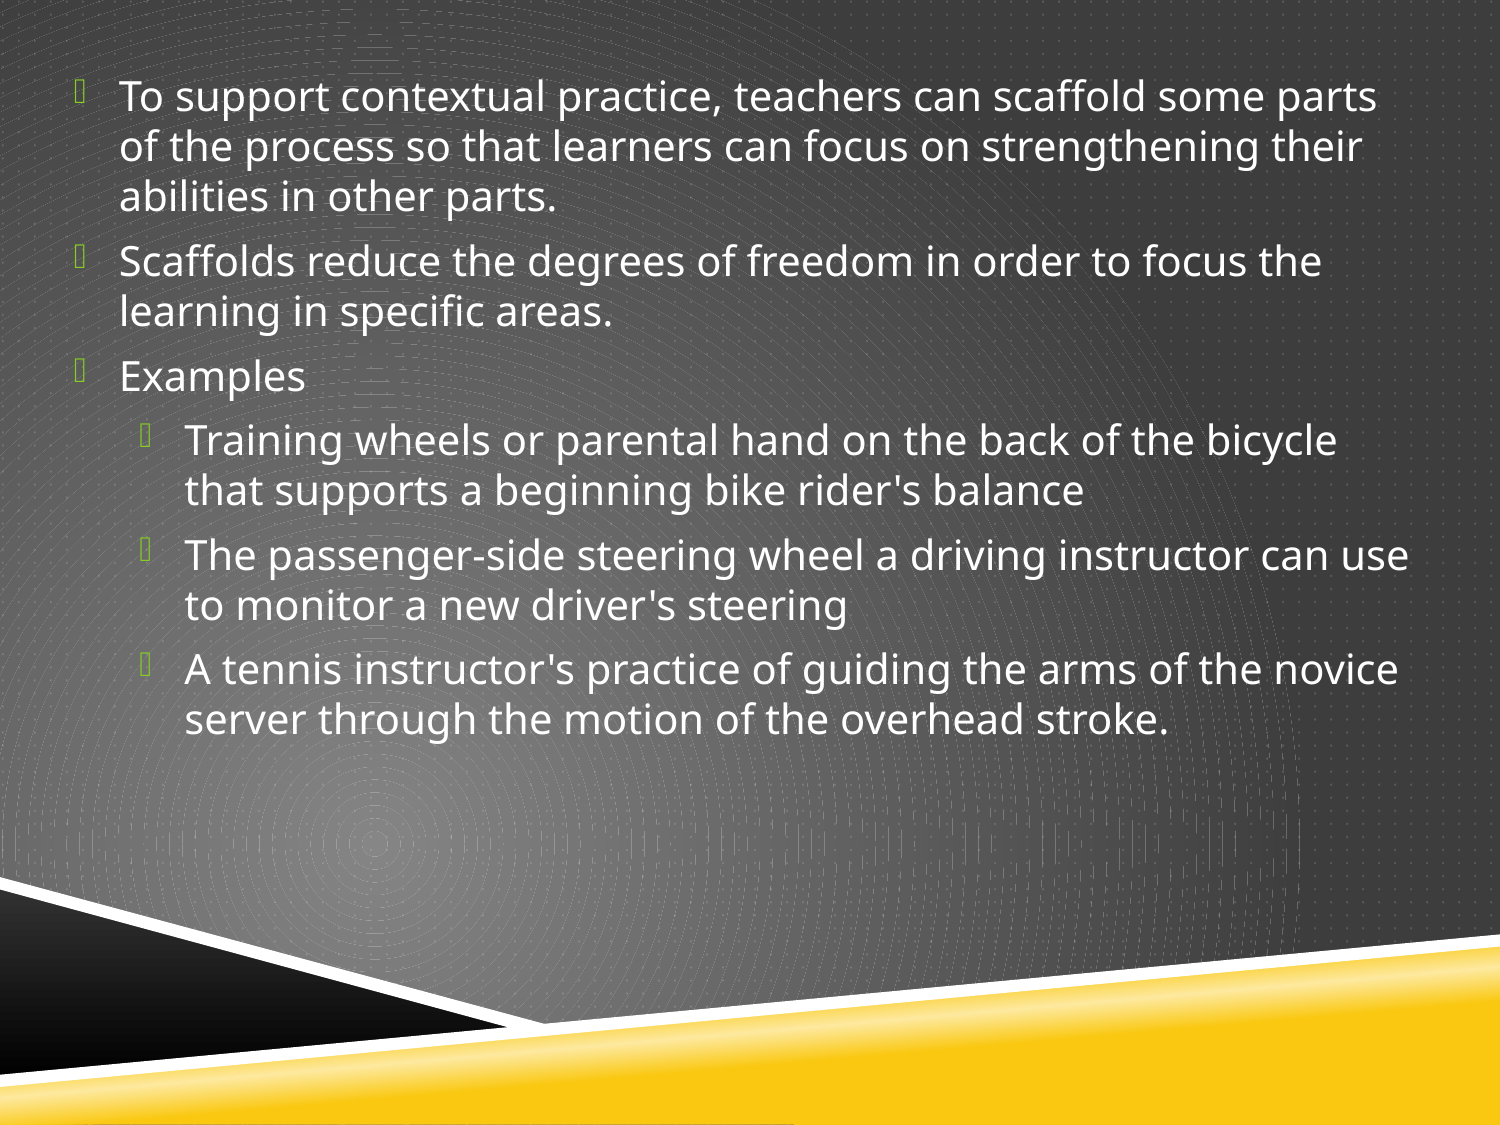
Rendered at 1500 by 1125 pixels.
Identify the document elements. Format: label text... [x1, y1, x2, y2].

list To support contextual practice, teachers can scaffold some parts of the process so that learners can focus on strengthening their abilities in other parts. Scaffolds reduce the degrees of freedom in order to focus the learning in specific areas. Examples Training wheels or parental hand on the back of the bicycle that supports a beginning bike rider's balance The passenger-side steering wheel a driving instructor can use to monitor a new driver's steering A tennis instructor's practice of guiding the arms of the novice server through the motion of the overhead stroke. [62, 62, 1413, 925]
